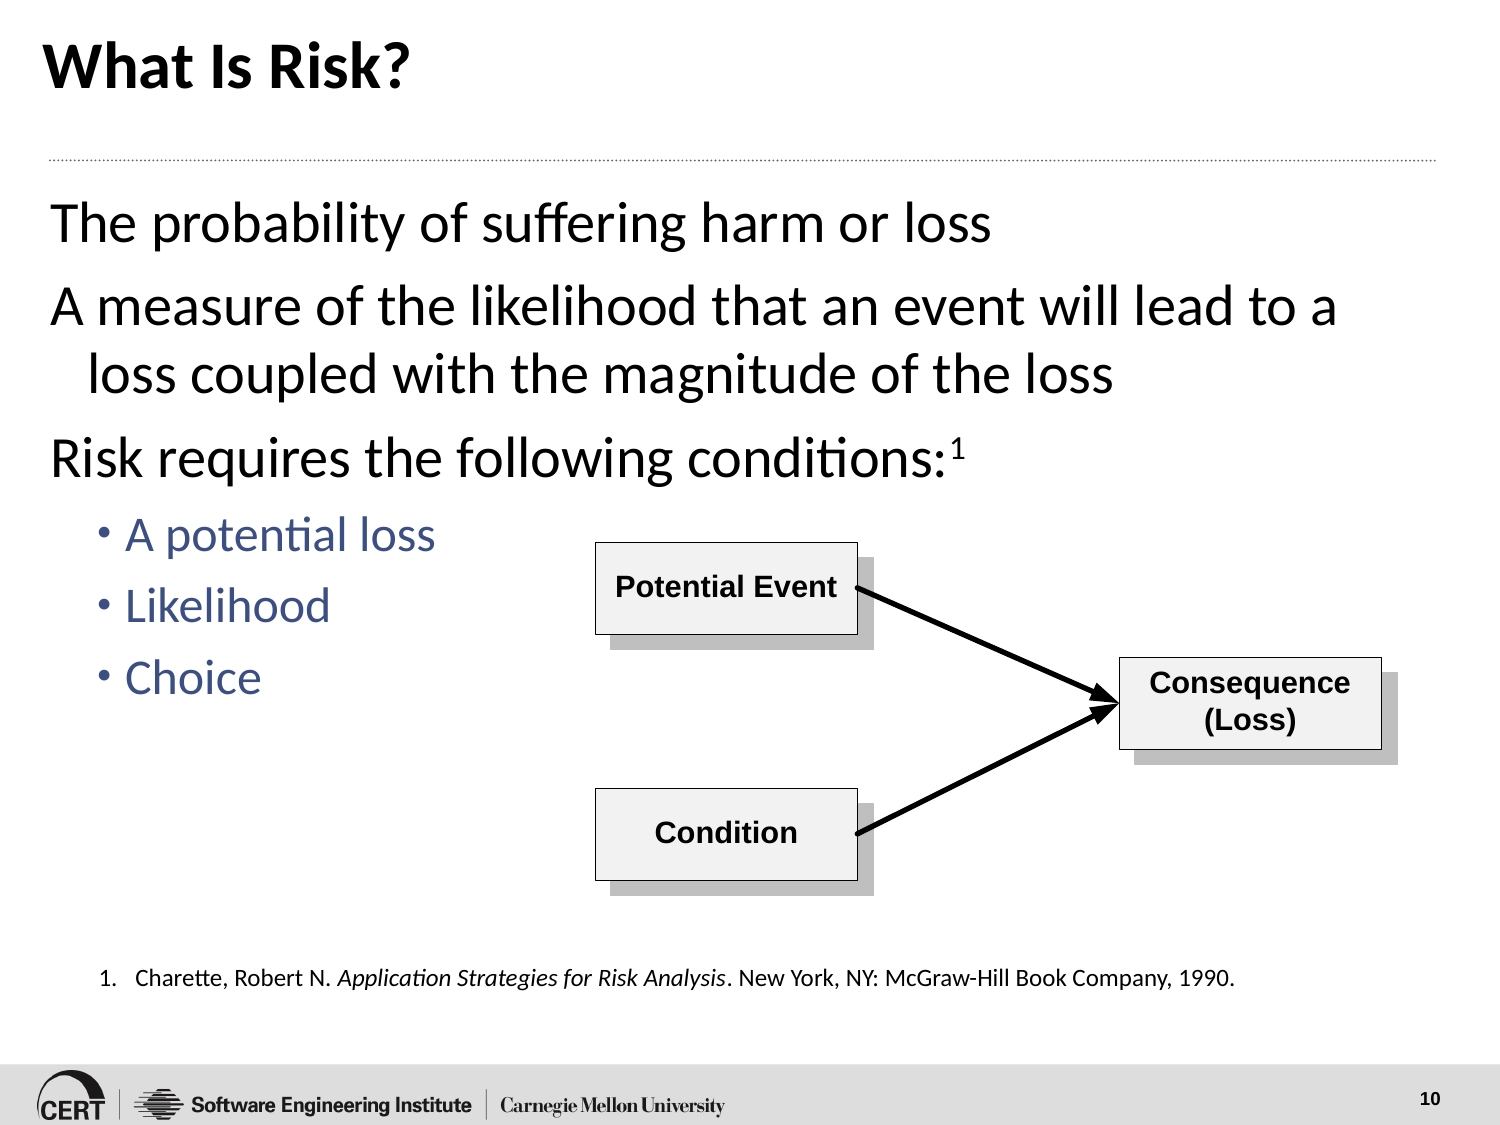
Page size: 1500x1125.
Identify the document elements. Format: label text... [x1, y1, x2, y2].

list The probability of suffering harm or loss A measure of the likelihood that an event will lead to a loss coupled with the magnitude of the loss Risk requires the following conditions:1 A potential loss Likelihood Choice [49, 187, 1438, 1001]
picture [37, 1069, 725, 1122]
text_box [592, 539, 1400, 898]
text_box 1. Charette, Robert N. Application Strategies for Risk Analysis. New York, NY: McGraw-Hill Book Company, 1990. [83, 954, 1397, 1000]
title What Is Risk? [42, 37, 1434, 155]
